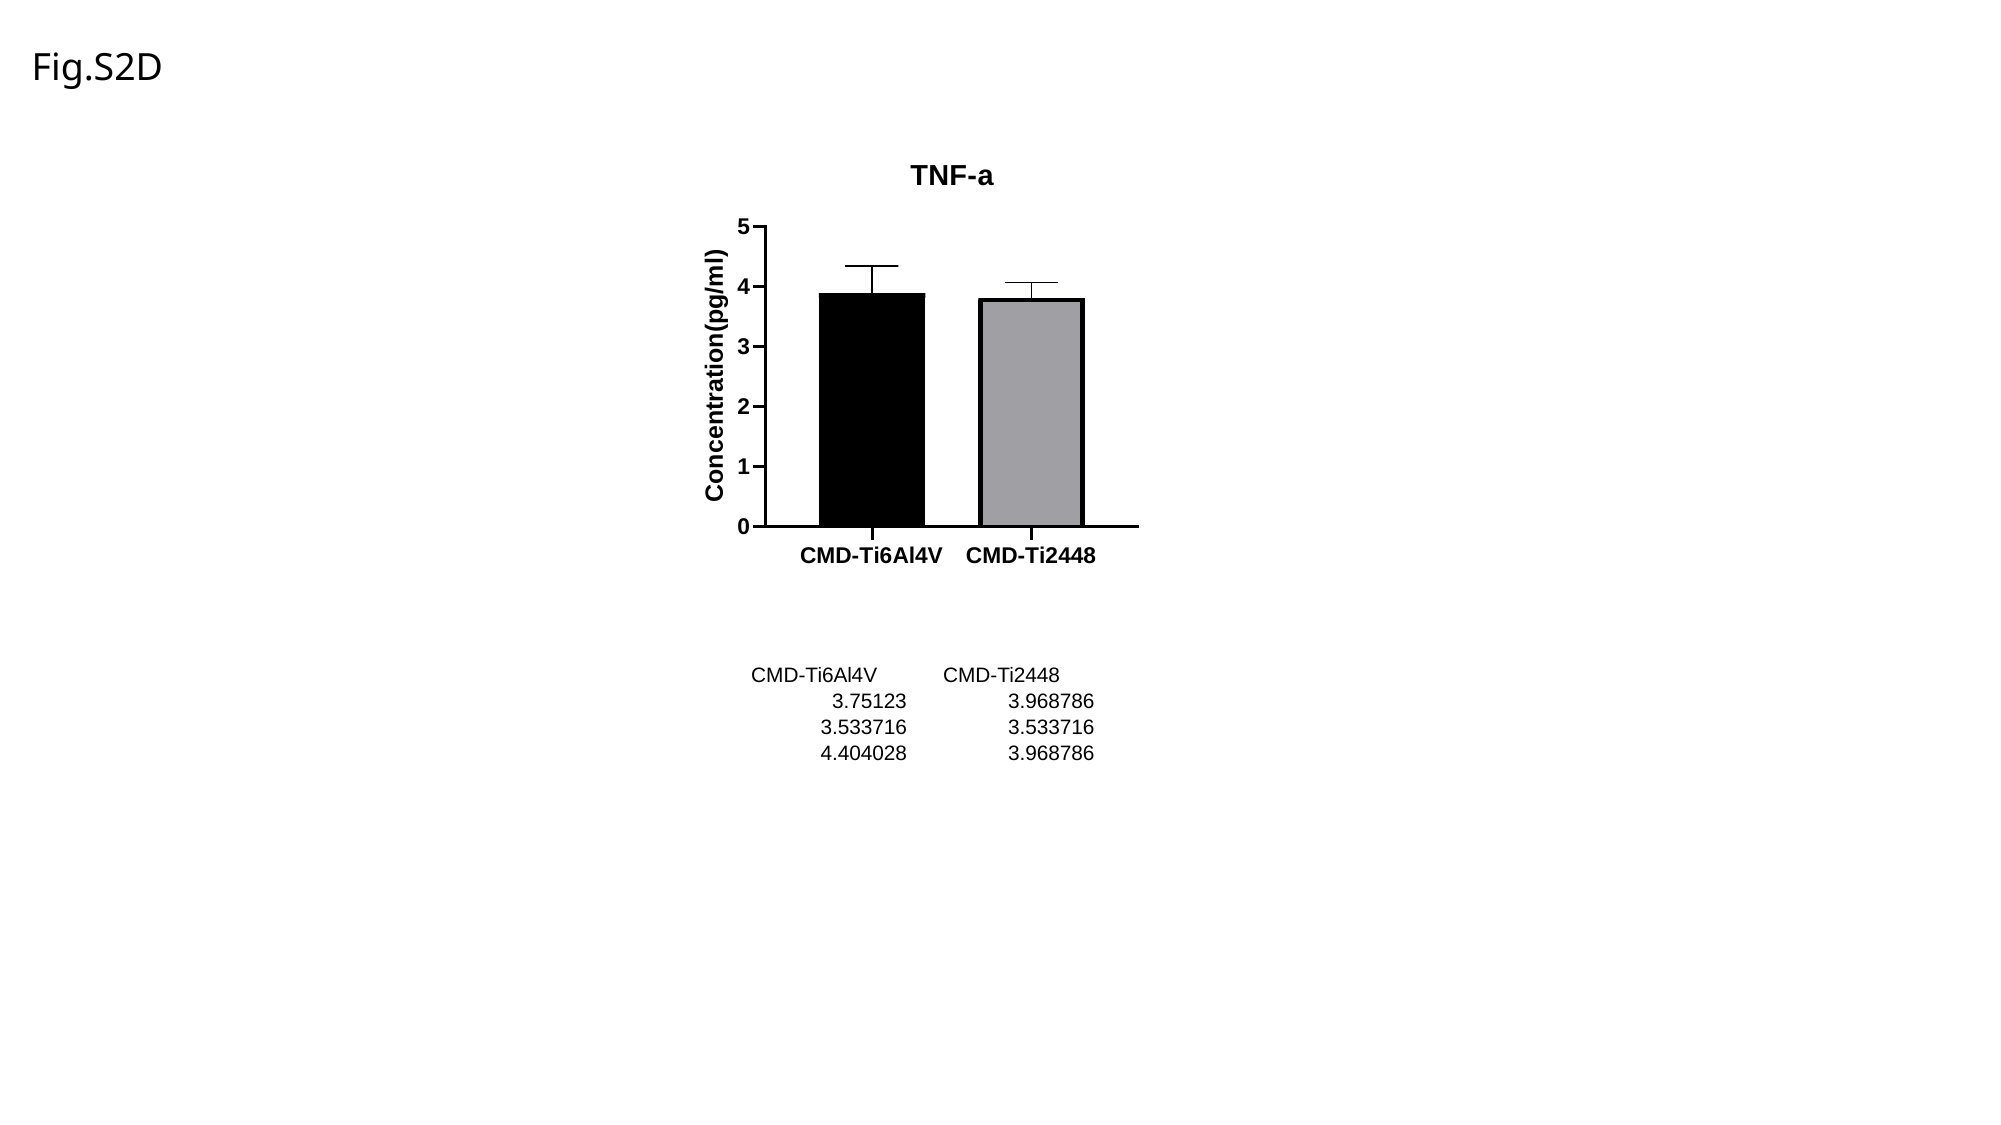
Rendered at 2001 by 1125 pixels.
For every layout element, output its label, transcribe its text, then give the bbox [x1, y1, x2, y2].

table_cell 3.75123 [720, 687, 908, 713]
table_header CMD-Ti6Al4V [720, 661, 908, 687]
table_header CMD-Ti2448 [908, 661, 1095, 687]
text_box Fig.S2D [16, 35, 179, 96]
table_cell 4.404028 [720, 739, 908, 765]
table_cell 3.968786 [908, 687, 1095, 713]
table_cell 3.968786 [908, 739, 1095, 765]
table_cell 3.533716 [908, 713, 1095, 739]
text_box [677, 137, 1210, 597]
table_cell 3.533716 [720, 713, 908, 739]
